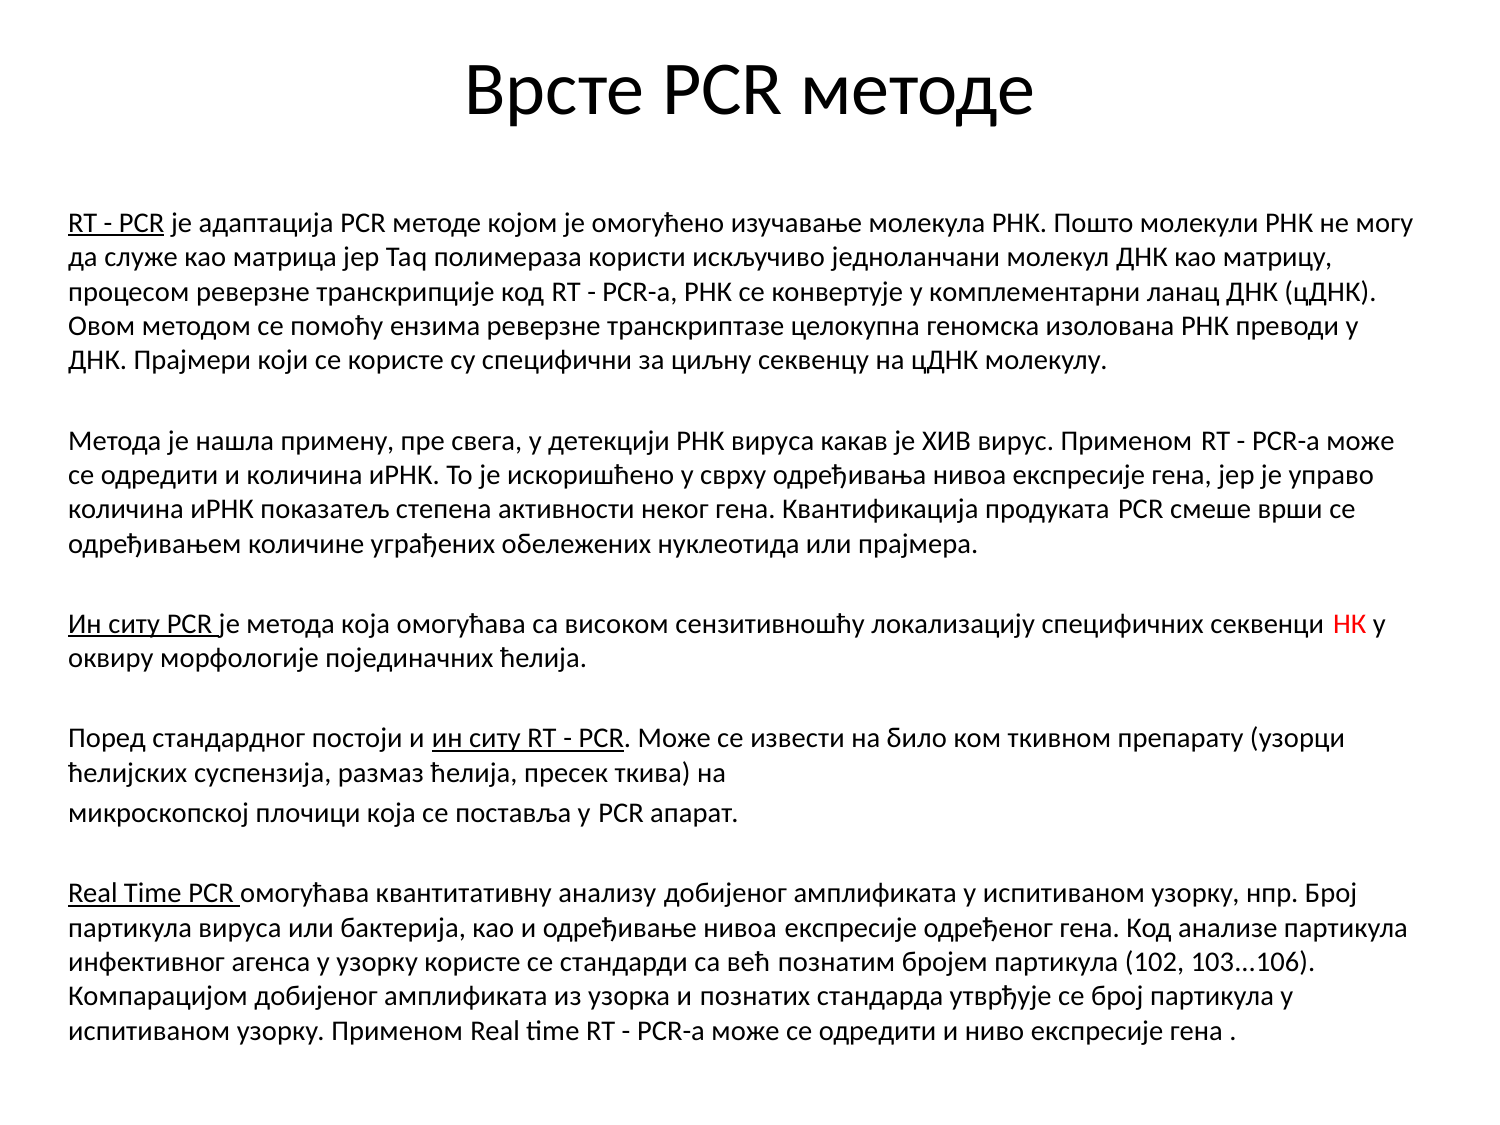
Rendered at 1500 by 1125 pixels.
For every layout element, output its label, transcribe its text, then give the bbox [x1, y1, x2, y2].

title Врсте PCR методе [112, 30, 1388, 138]
subtitle RT - PCR је адаптација PCR методе којом је омогућено изучавање молекула РНК. Пошто молекули РНК не могу да служе као матрица јер Таq полимераза користи искључиво једноланчани молекул ДНК као матрицу, процесом реверзне транскрипције код RT - PCR-а, РНК се конвертује у комплементарни ланац ДНК (цДНК). Овом методом се помоћу ензима реверзне транскриптазе целокупна геномска изолована РНК преводи у ДНК. Прајмери који се користе су специфични за циљну секвенцу на цДНК молекулу. Метода је нашла примену, пре свега, у детекцији РНК вируса какав је ХИВ вирус. Применом RT - PCR-а може се одредити и количина иРНК. То је искоришћено у сврху одређивања нивоа експресије гена, јер је управо количина иРНК показатељ степена активности неког гена. Квантификација продуката PCR смеше врши се одређивањем количине уграђених обележених нуклеотида или прајмера. Ин ситу PCR је метода која омогућава са високом сензитивношћу локализацију специфичних секвенци НК у оквиру морфологије појединачних ћелија. Поред стандардног постоји и ин ситу RT - PCR. Може се извести на било ком ткивном препарату (узорци ћелијских суспензија, размаз ћелија, пресек ткива) на микроскопској плочици која се поставља у PCR апарат. Real Time PCR омогућава квантитативну анализу добијеног амплификата у испитиваном узорку, нпр. Број партикула вируса или бактерија, као и одређивање нивоа експресије одређеног гена. Код анализе партикула инфективног агенса у узорку користе се стандарди са већ познатим бројем партикула (102, 103...106). Компарацијом добијеног амплификата из узорка и познатих стандарда утврђује се број партикула у испитиваном узорку. Применом Real time RT - PCR-а може се одредити и ниво експресије гена . [53, 196, 1436, 1059]
